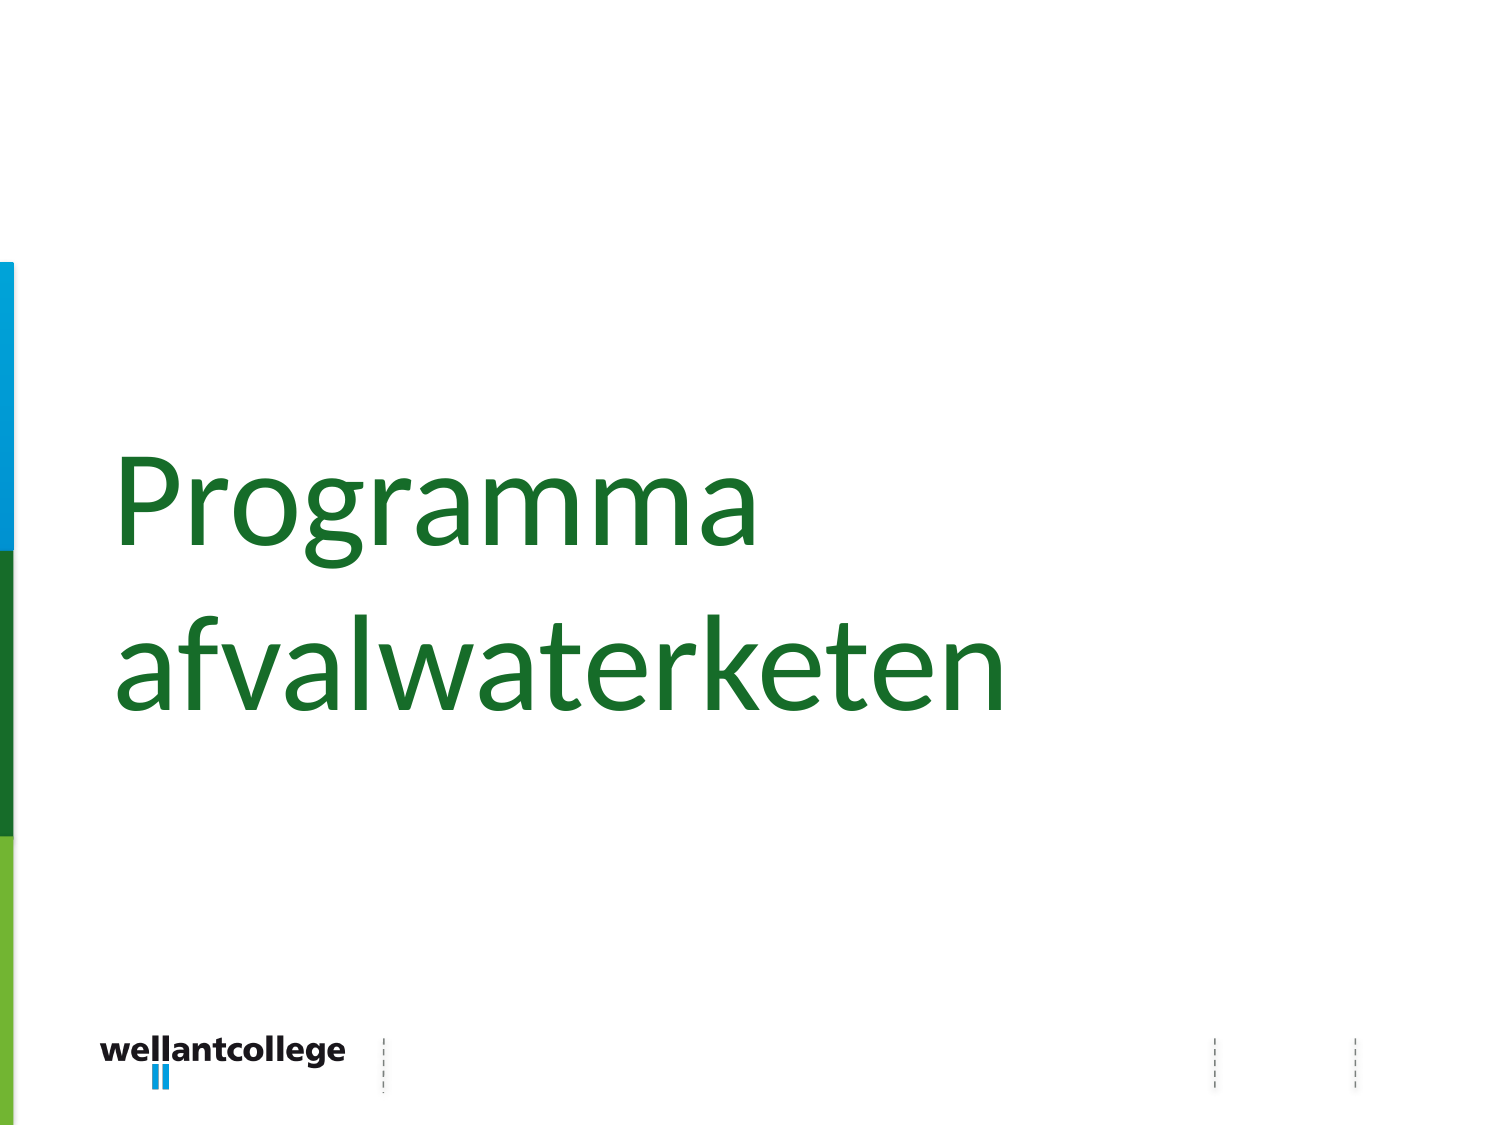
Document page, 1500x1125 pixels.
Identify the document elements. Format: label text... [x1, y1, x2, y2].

title Programma afvalwaterketen [112, 312, 1350, 738]
